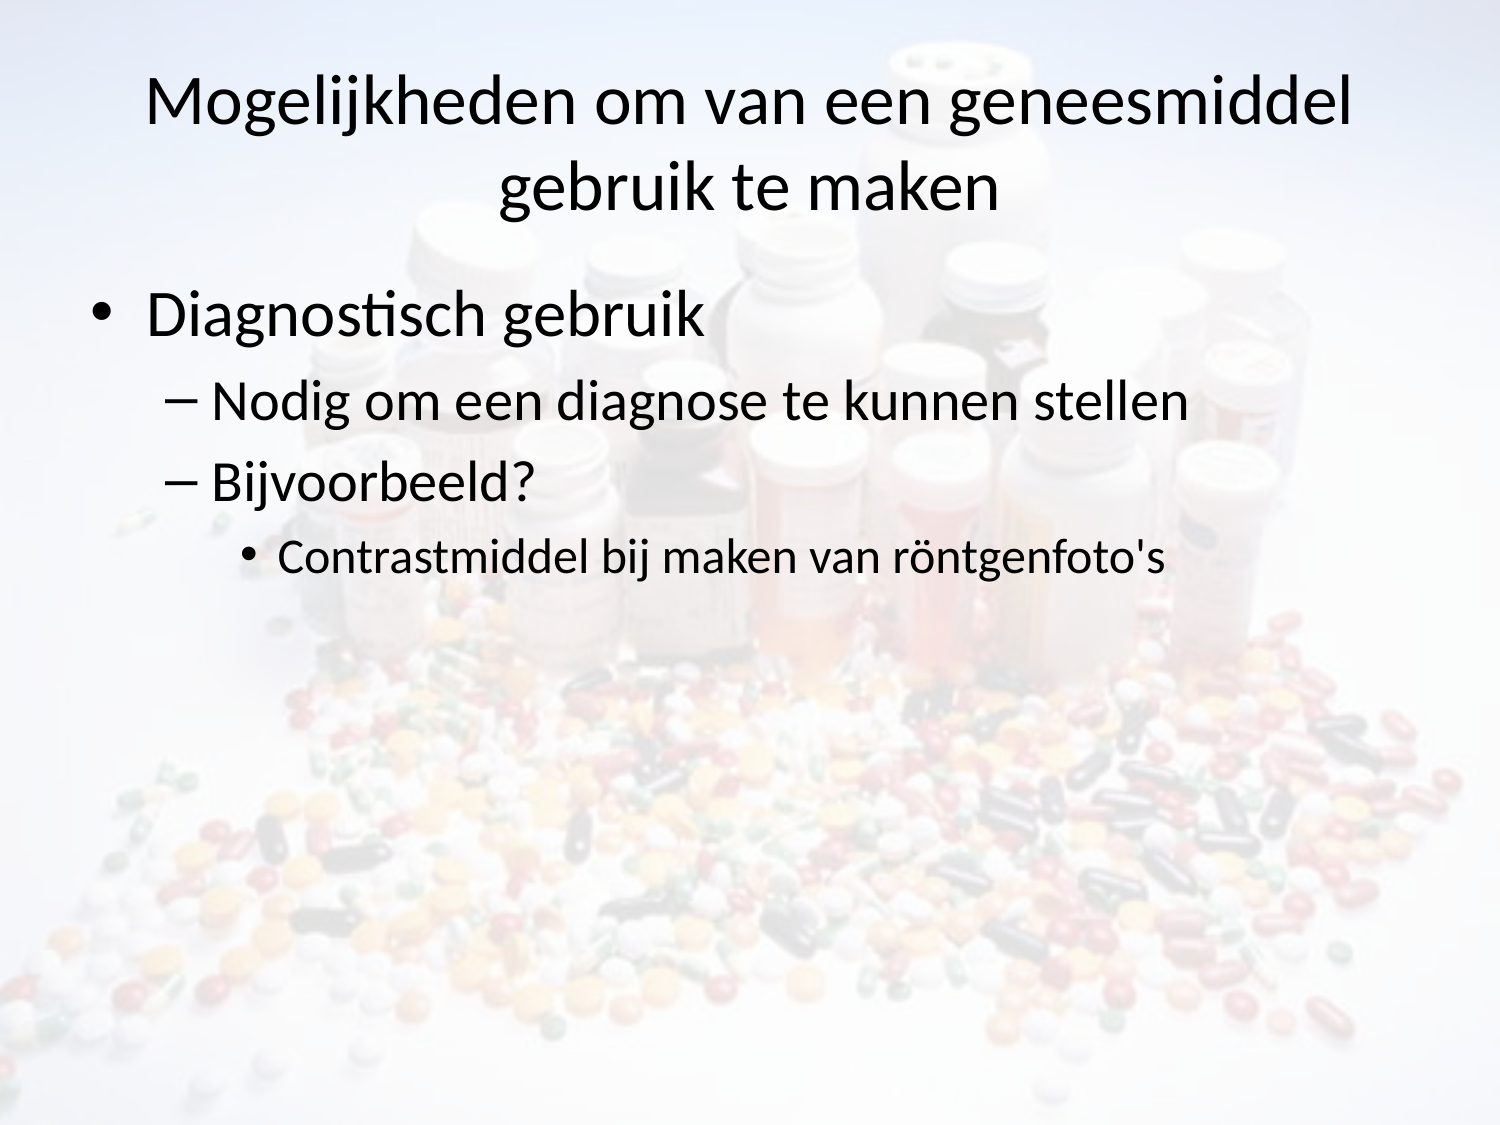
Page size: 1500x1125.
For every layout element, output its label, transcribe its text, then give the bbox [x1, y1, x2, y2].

title Mogelijkheden om van een geneesmiddel gebruik te maken [75, 45, 1425, 233]
list Diagnostisch gebruik Nodig om een diagnose te kunnen stellen Bijvoorbeeld? Contrastmiddel bij maken van röntgenfoto's [75, 262, 1425, 1005]
